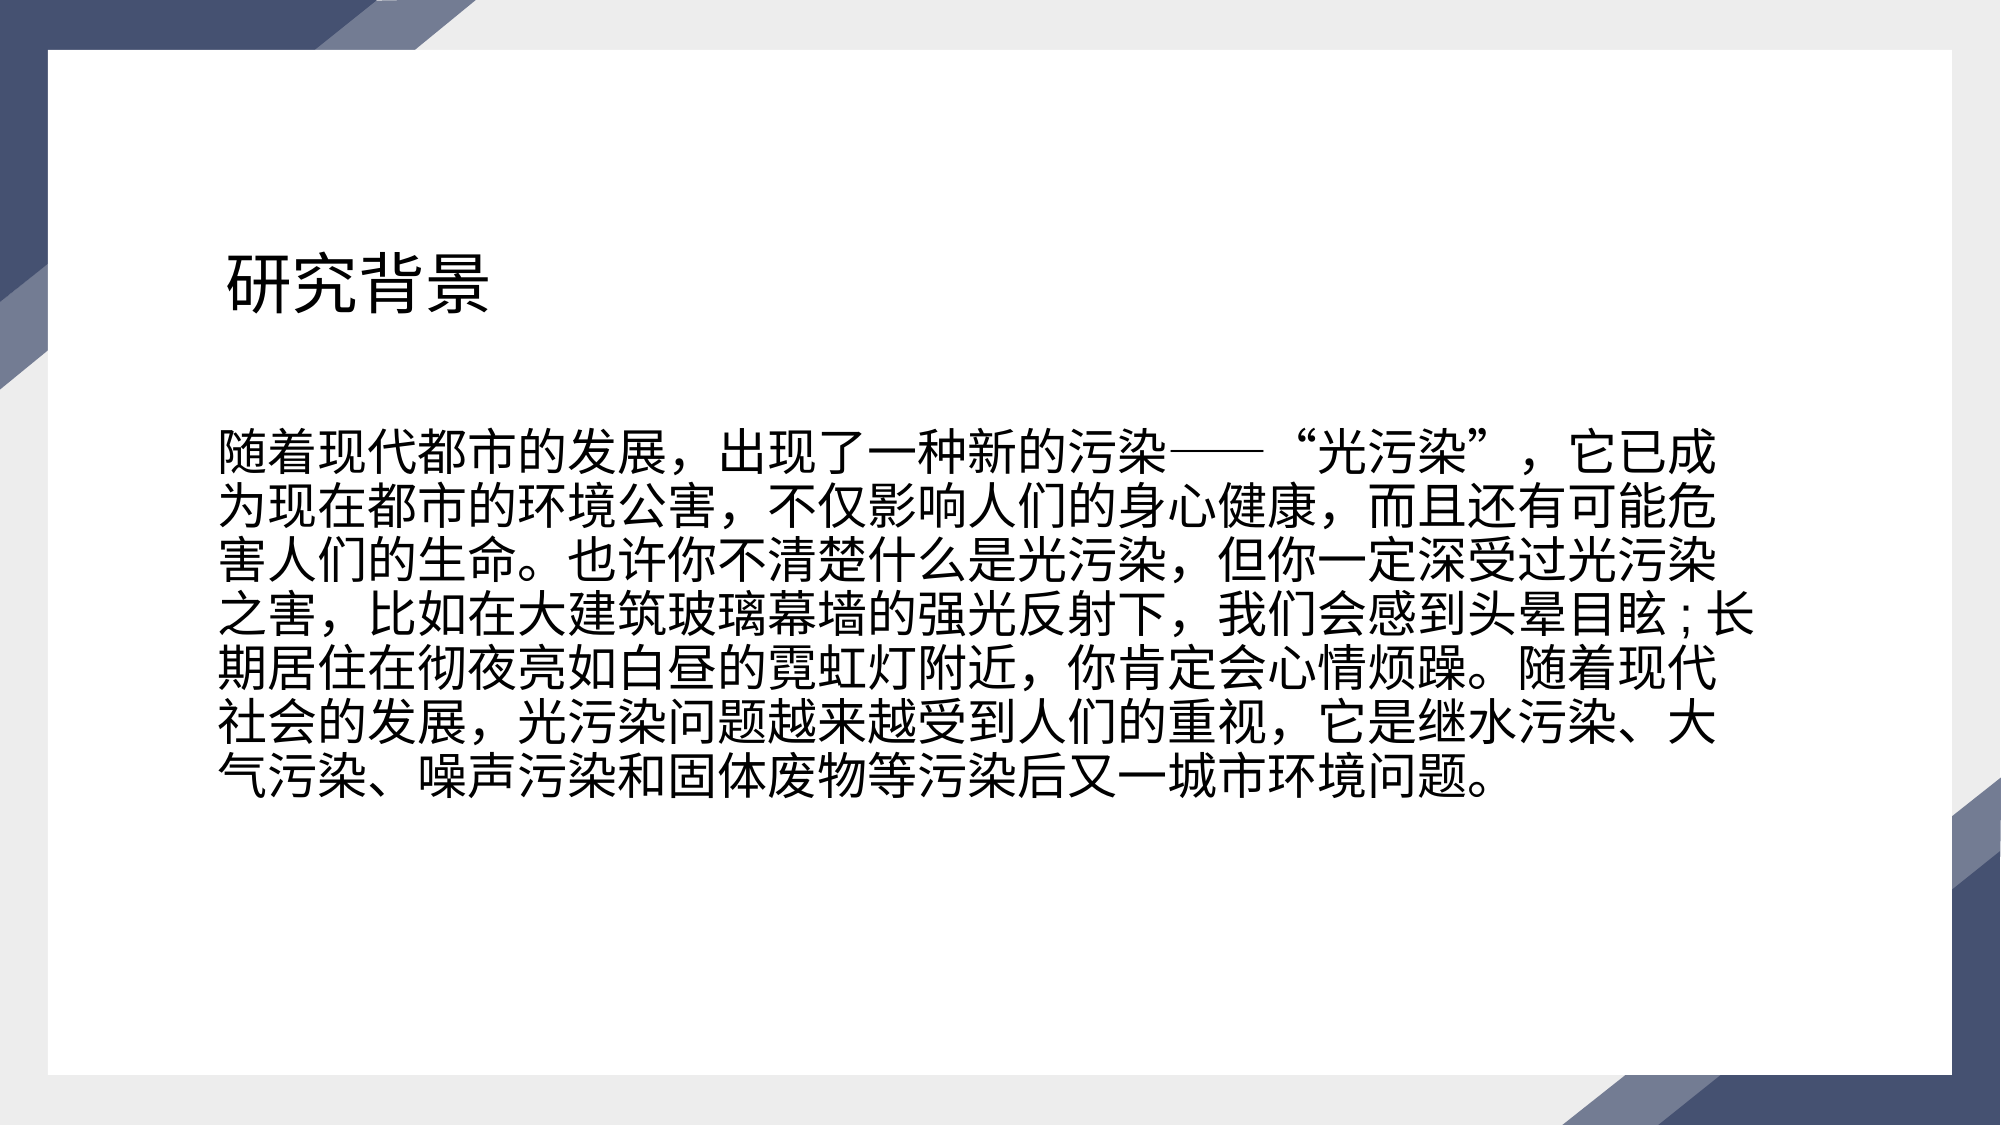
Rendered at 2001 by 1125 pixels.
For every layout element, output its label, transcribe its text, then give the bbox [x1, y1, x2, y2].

title 研究背景 [210, 227, 1790, 347]
list 随着现代都市的发展，出现了一种新的污染——“光污染”，它已成为现在都市的环境公害，不仅影响人们的身心健康，而且还有可能危害人们的生命。也许你不清楚什么是光污染，但你一定深受过光污染之害，比如在大建筑玻璃幕墙的强光反射下，我们会感到头晕目眩;长期居住在彻夜亮如白昼的霓虹灯附近，你肯定会心情烦躁。随着现代社会的发展，光污染问题越来越受到人们的重视，它是继水污染、大气污染、噪声污染和固体废物等污染后又一城市环境问题。 [202, 420, 1782, 824]
